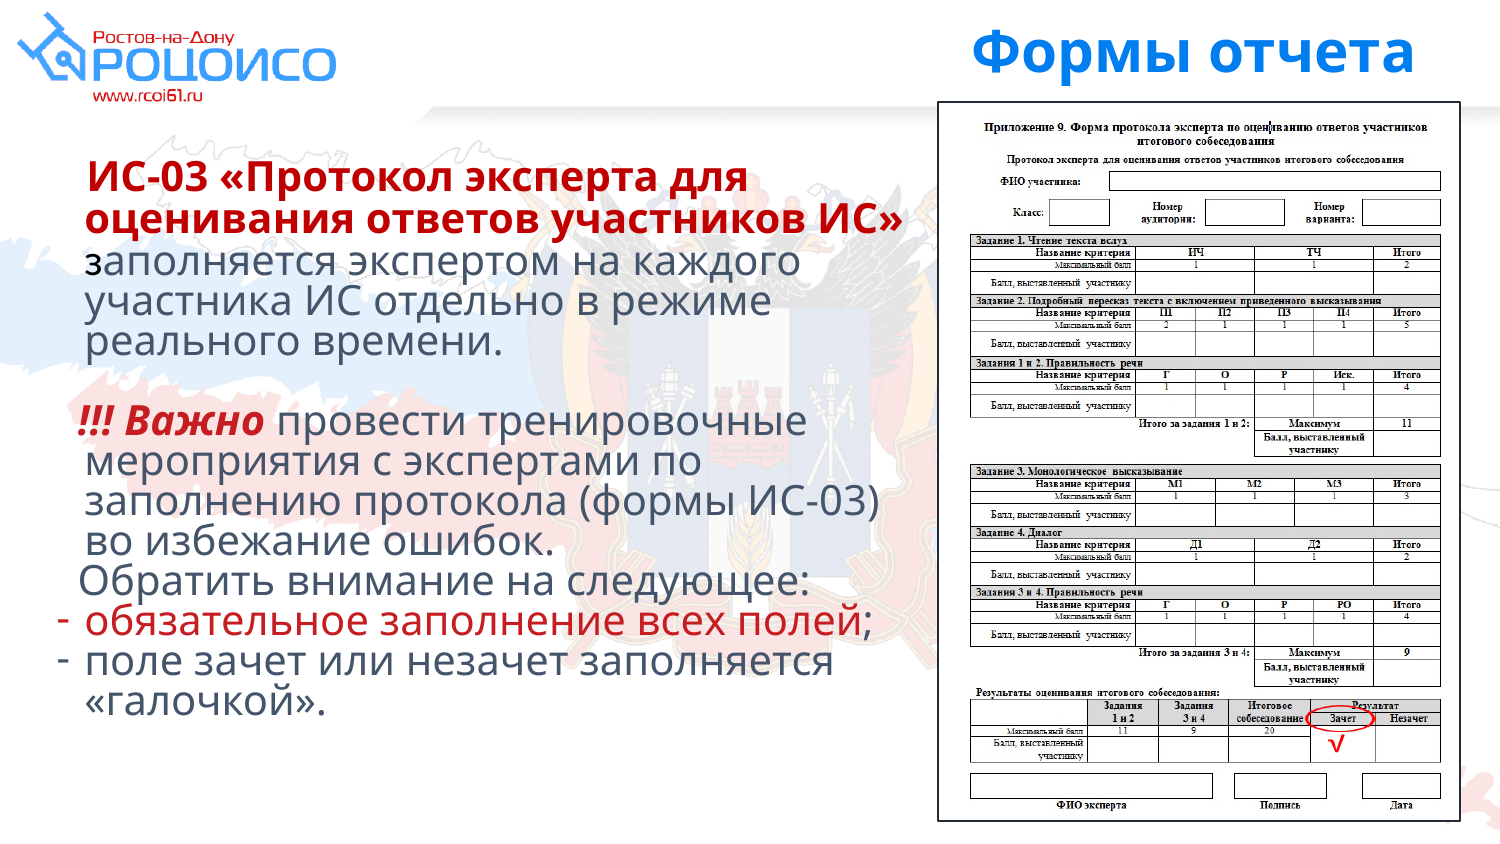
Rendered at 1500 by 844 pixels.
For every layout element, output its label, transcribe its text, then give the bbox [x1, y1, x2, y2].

list ИС-03 «Протокол эксперта для оценивания ответов участников ИС» заполняется экспертом на каждого участника ИС отдельно в режиме реального времени. !!! Важно провести тренировочные мероприятия с экспертами по заполнению протокола (формы ИС-03) во избежание ошибок. Обратить внимание на следующее: обязательное заполнение всех полей; поле зачет или незачет заполняется «галочкой». [40, 149, 928, 706]
picture [938, 102, 1459, 820]
picture [0, 0, 1500, 844]
text_box Формы отчета [135, 0, 1430, 107]
